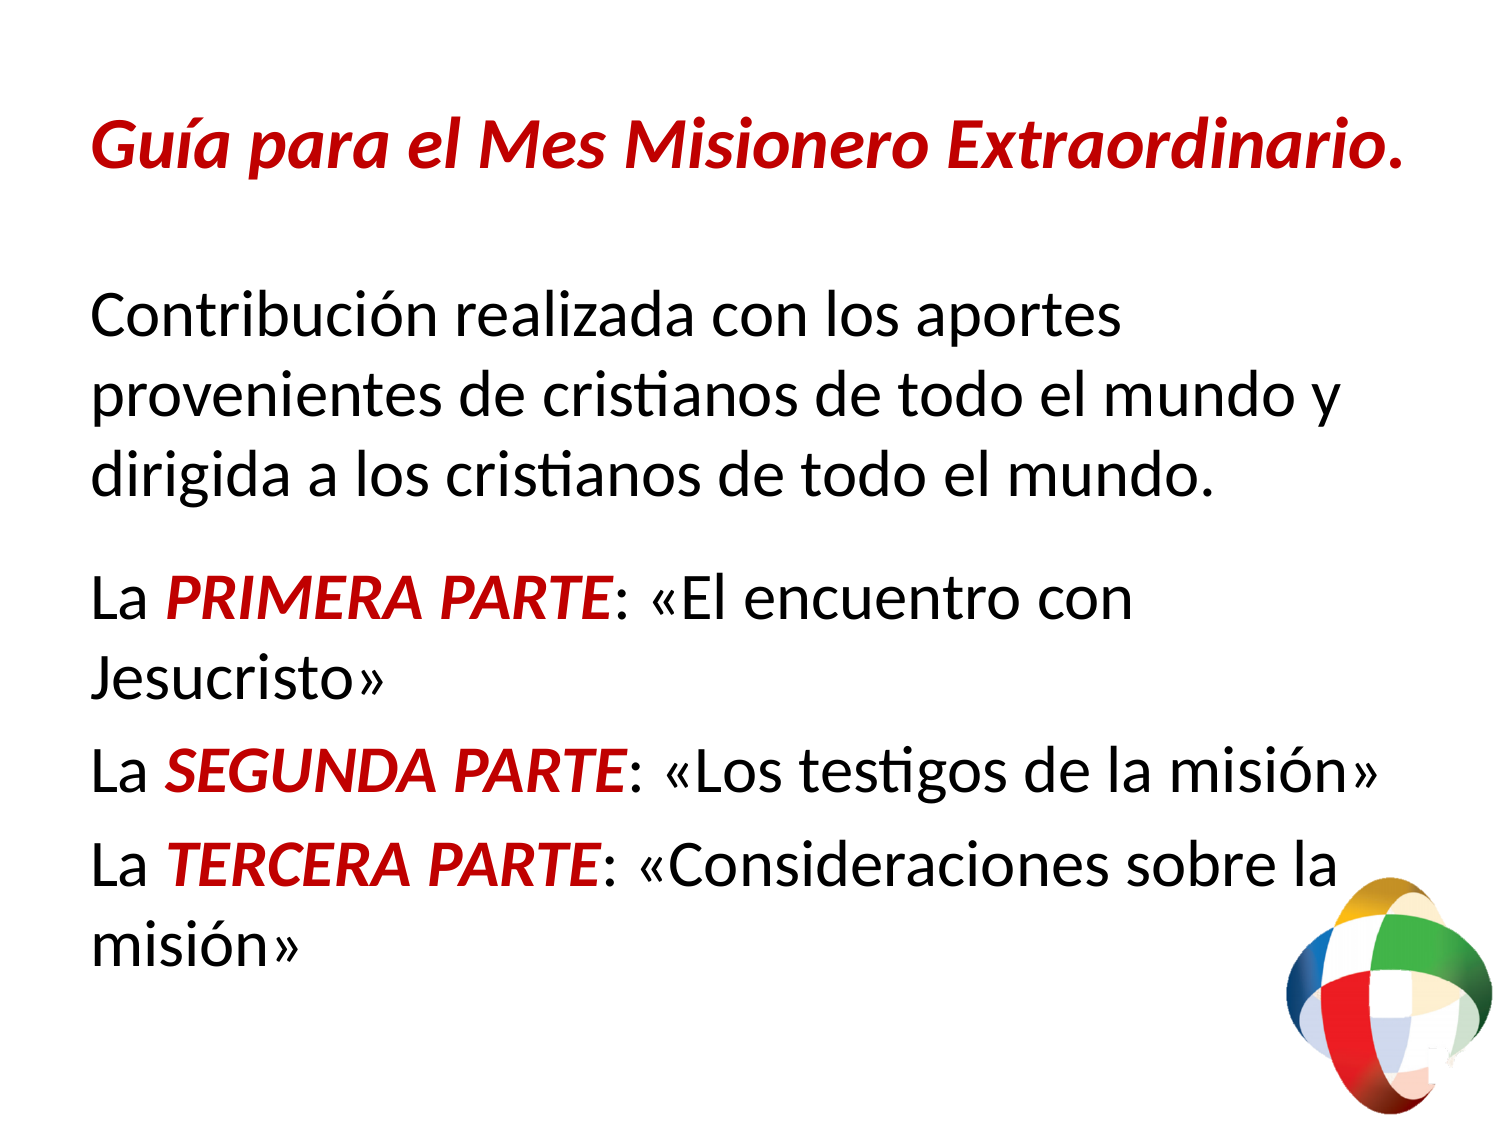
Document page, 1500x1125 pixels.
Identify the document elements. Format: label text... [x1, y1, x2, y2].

list Contribución realizada con los aportes provenientes de cristianos de todo el mundo y dirigida a los cristianos de todo el mundo. La PRIMERA PARTE: «El encuentro con Jesucristo» La SEGUNDA PARTE: «Los testigos de la misión» La TERCERA PARTE: «Consideraciones sobre la misión» [75, 262, 1425, 1005]
title Guía para el Mes Misionero Extraordinario. [75, 45, 1425, 233]
picture [1267, 862, 1500, 1125]
